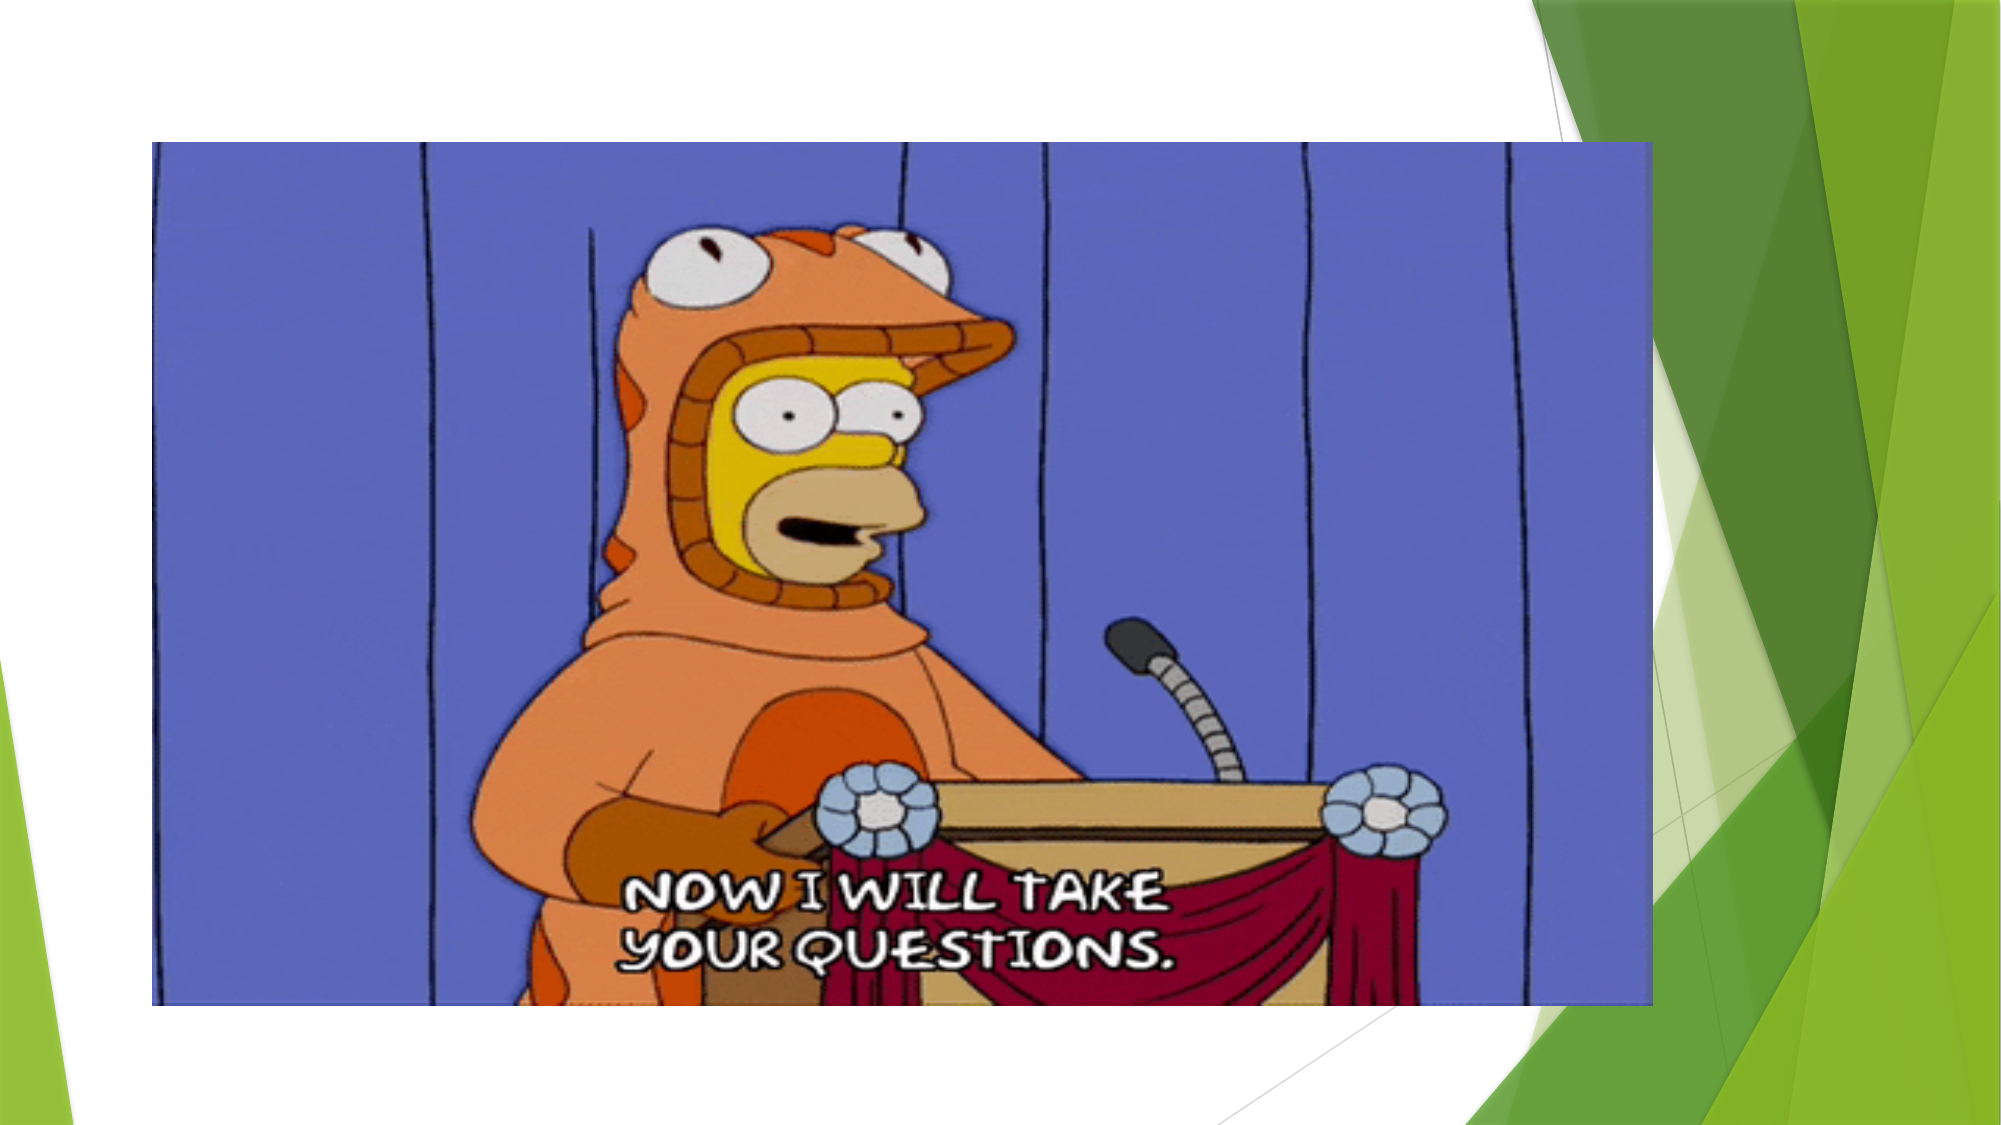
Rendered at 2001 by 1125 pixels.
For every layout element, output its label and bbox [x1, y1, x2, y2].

list [152, 141, 1654, 1006]
